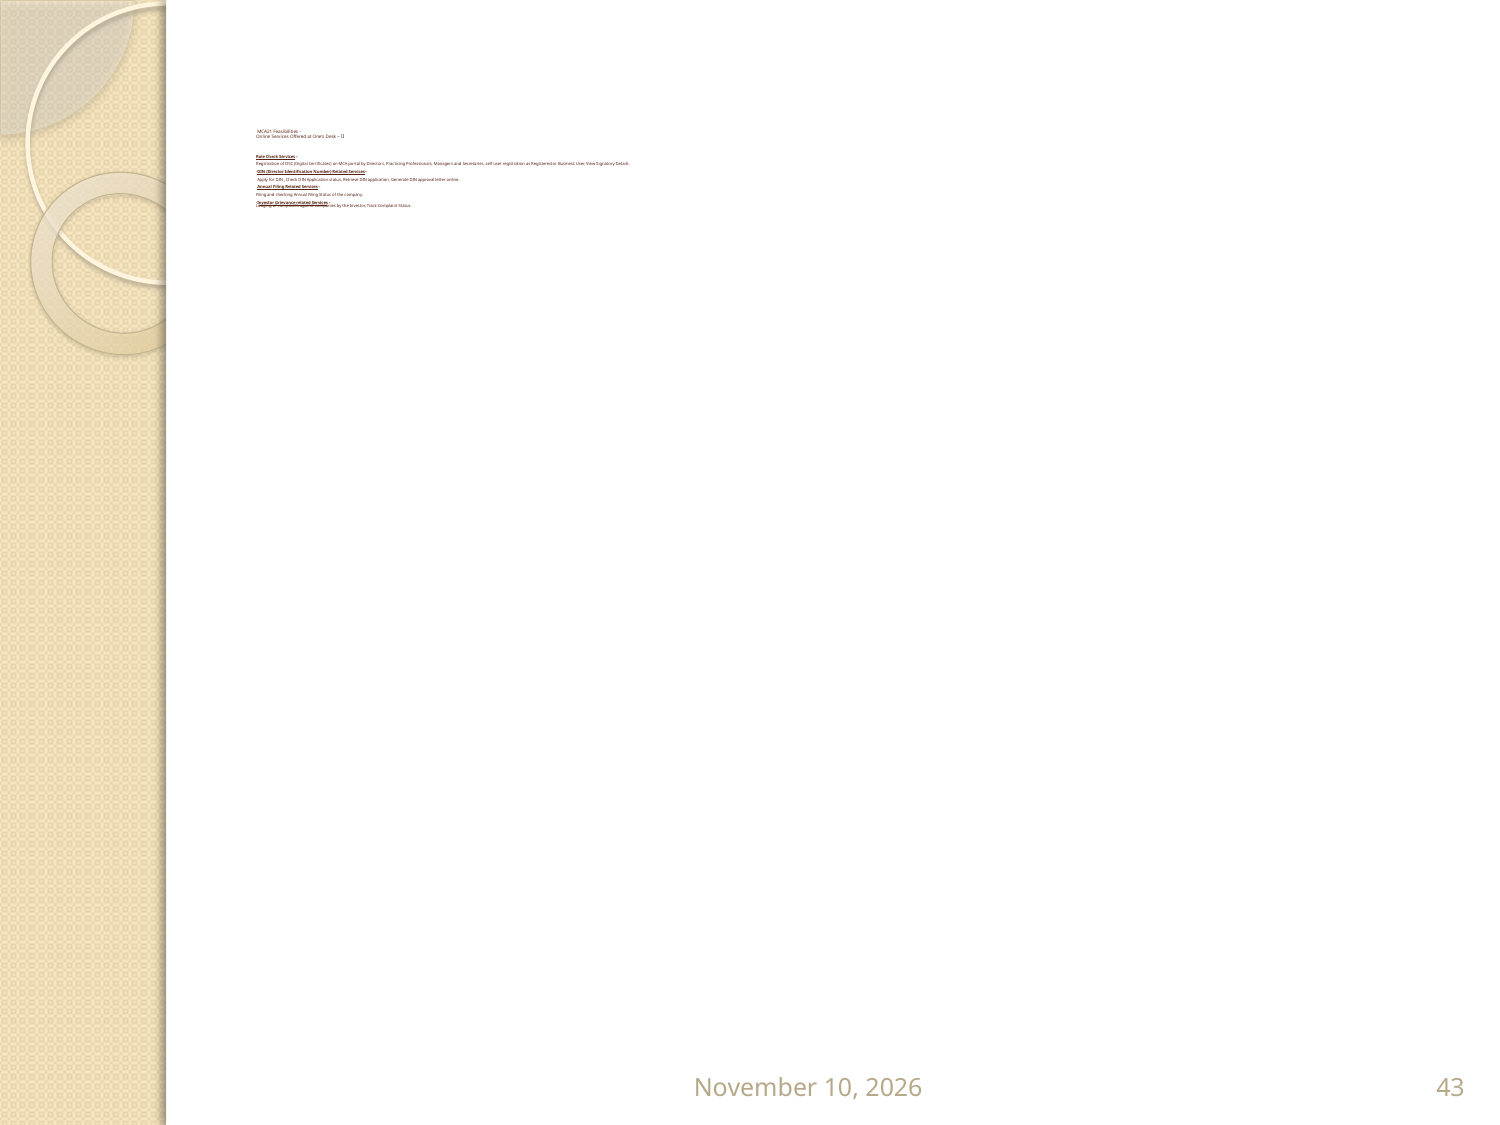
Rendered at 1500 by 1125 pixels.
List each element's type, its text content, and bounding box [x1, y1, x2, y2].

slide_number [587, 1034, 938, 1113]
slide_number 43 [1413, 1034, 1488, 1113]
title MCA21 Feasibilities - Online Services Offered at One’s Desk – II Role Check Services – Registration of DSC (Digital Certificates) on MCA portal by Directors, Practicing Professionals, Managers and Secretaries, self user registration as Registered or Business User, View Signatory Details. ·DIN (Director Identification Number) Related Services – Apply for DIN , Check DIN Application status, Retrieve DIN application, Generate DIN approval letter online. Annual Filing Related Services – Filing and checking Annual Filing Status of the company. ·Investor Grievance related Services – Lodging of complaints against companies by the Investor, Track Complaint Status. [235, 45, 1466, 233]
